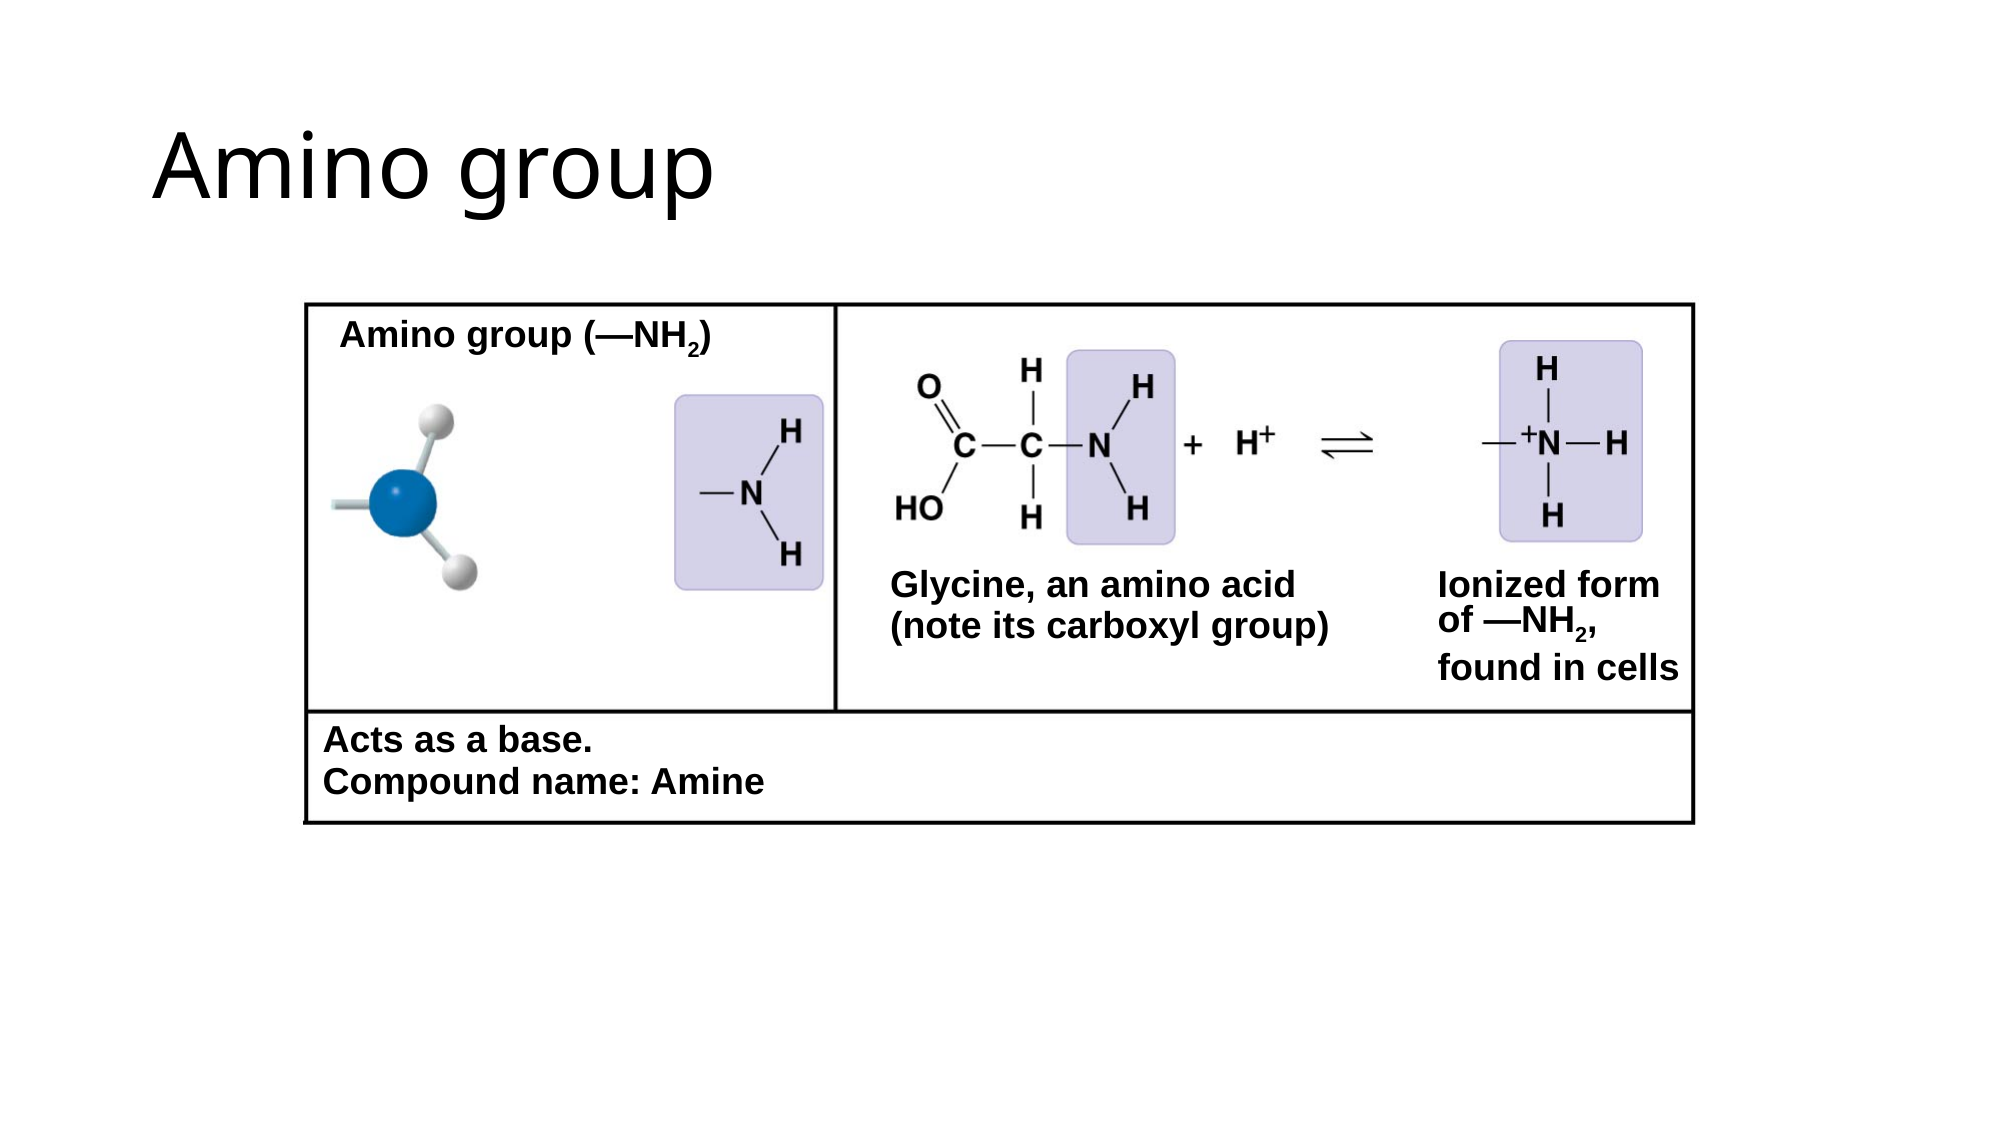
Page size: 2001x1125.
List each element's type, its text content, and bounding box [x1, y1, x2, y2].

picture [298, 296, 1701, 829]
title Amino group [137, 59, 1863, 278]
